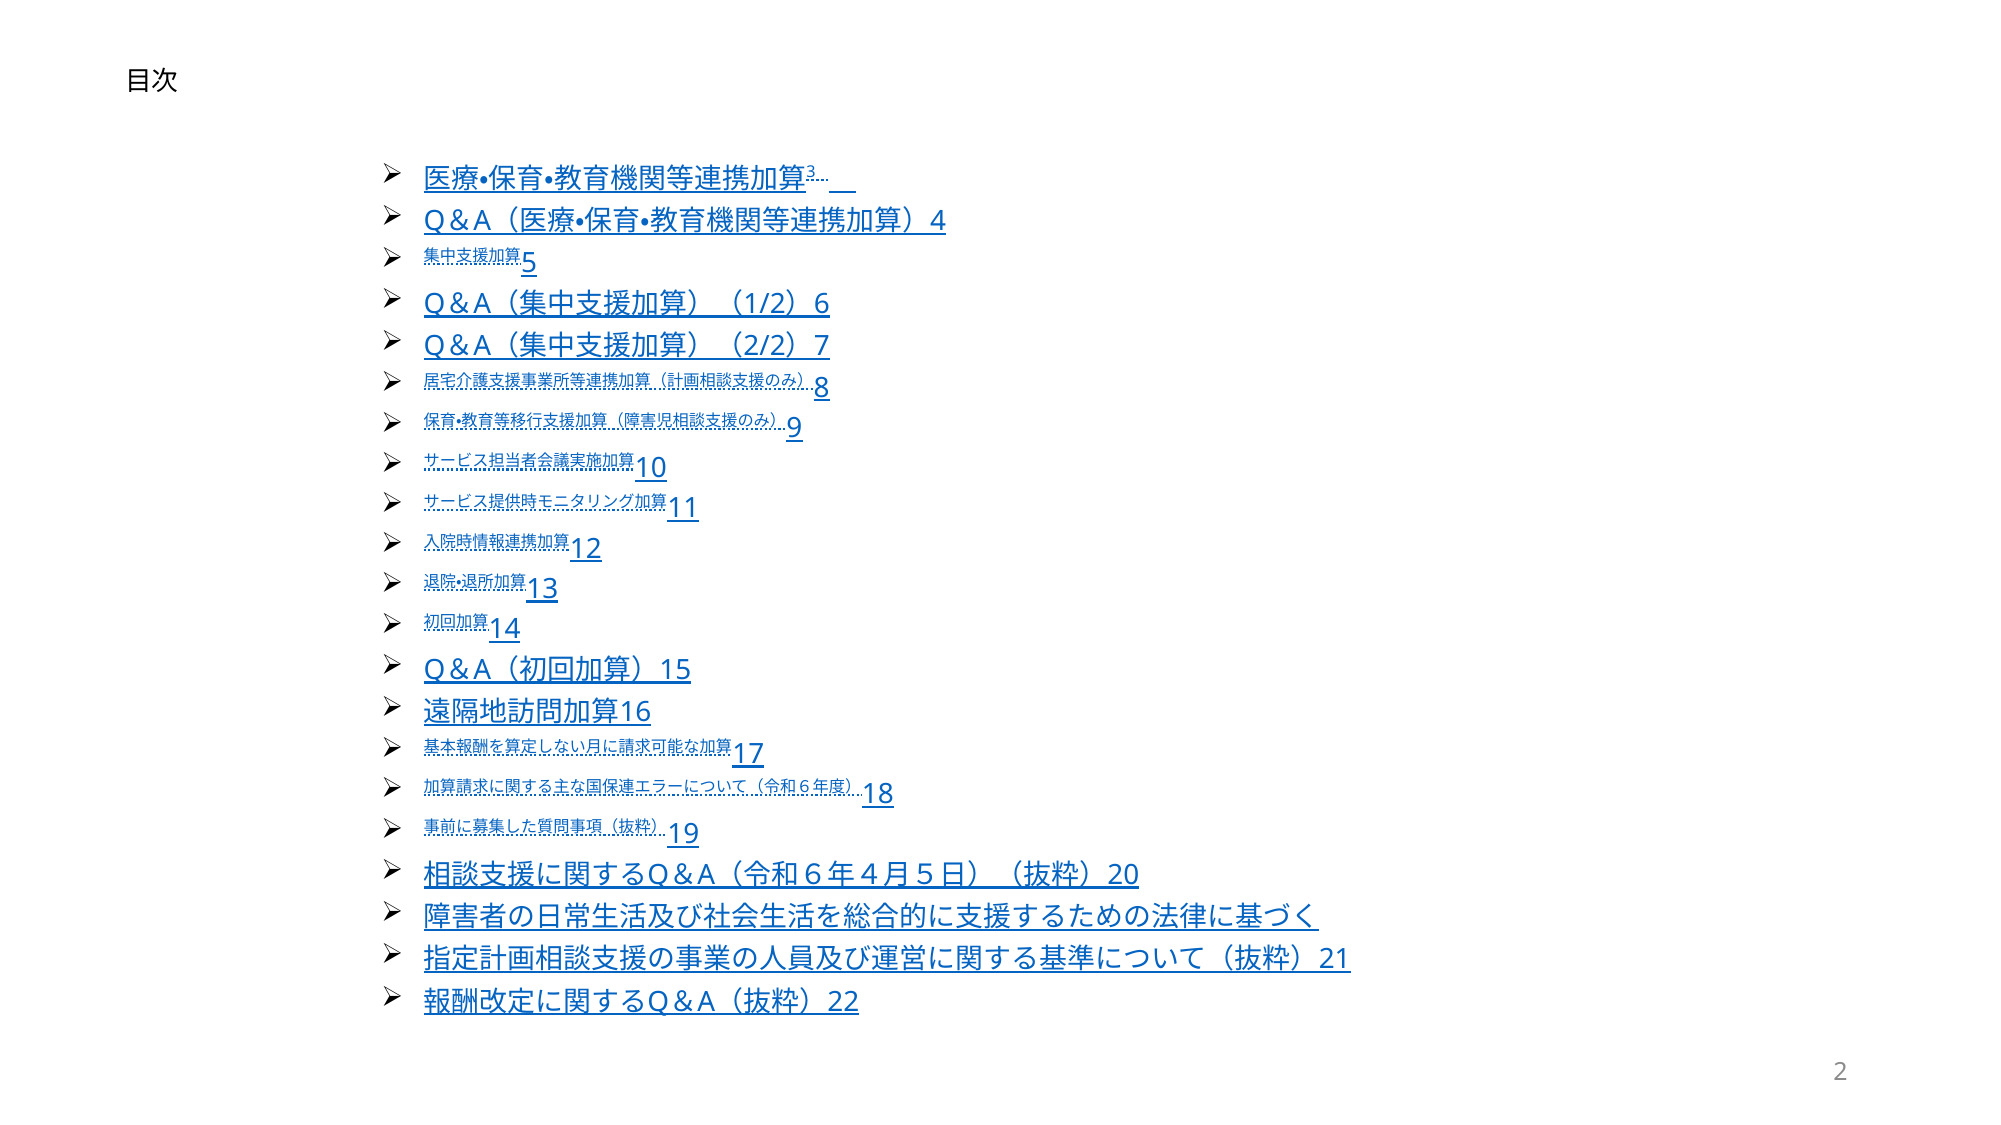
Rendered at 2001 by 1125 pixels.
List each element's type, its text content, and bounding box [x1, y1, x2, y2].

slide_number 2 [1412, 1042, 1863, 1103]
title 目次 [110, 59, 1836, 104]
list 医療・保育・教育機関等連携加算 3 Q＆A（医療・保育・教育機関等連携加算） 4 集中支援加算 5 Q＆A（集中支援加算）（1/2） 6 Q＆A（集中支援加算）（2/2） 7 居宅介護支援事業所等連携加算（計画相談支援のみ） 8 保育・教育等移行支援加算（障害児相談支援のみ） 9 サービス担当者会議実施加算 10 サービス提供時モニタリング加算 11 入院時情報連携加算 12 退院・退所加算 13 初回加算 14 Q＆A（初回加算） 15 遠隔地訪問加算 16 基本報酬を算定しない月に請求可能な加算 17 加算請求に関する主な国保連エラーについて（令和６年度） 18 事前に募集した質問事項（抜粋） 19 相談支援に関するQ＆A（令和６年４月５日）（抜粋） 20 障害者の日常生活及び社会生活を総合的に支援するための法律に基づく 指定計画相談支援の事業の人員及び運営に関する基準について（抜粋） 21 報酬改定に関するQ＆A（抜粋） 22 [366, 153, 1712, 1041]
